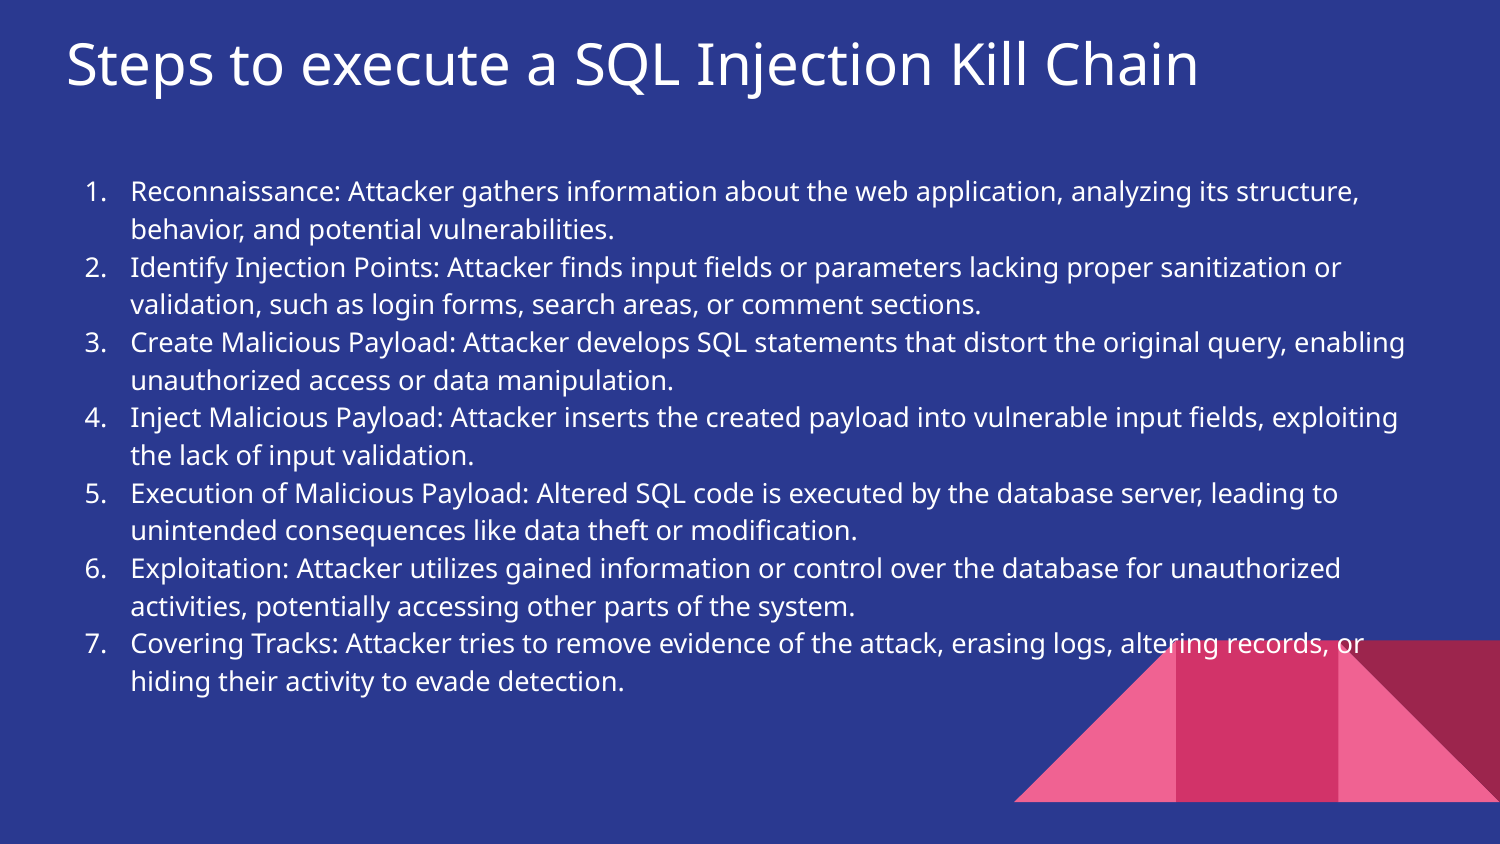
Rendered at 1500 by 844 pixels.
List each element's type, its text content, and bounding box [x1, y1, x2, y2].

list Reconnaissance: Attacker gathers information about the web application, analyzing its structure, behavior, and potential vulnerabilities. Identify Injection Points: Attacker finds input fields or parameters lacking proper sanitization or validation, such as login forms, search areas, or comment sections. Create Malicious Payload: Attacker develops SQL statements that distort the original query, enabling unauthorized access or data manipulation. Inject Malicious Payload: Attacker inserts the created payload into vulnerable input fields, exploiting the lack of input validation. Execution of Malicious Payload: Altered SQL code is executed by the database server, leading to unintended consequences like data theft or modification. Exploitation: Attacker utilizes gained information or control over the database for unauthorized activities, potentially accessing other parts of the system. Covering Tracks: Attacker tries to remove evidence of the attack, erasing logs, altering records, or hiding their activity to evade detection. [51, 154, 1449, 716]
title Steps to execute a SQL Injection Kill Chain [51, 12, 1449, 113]
